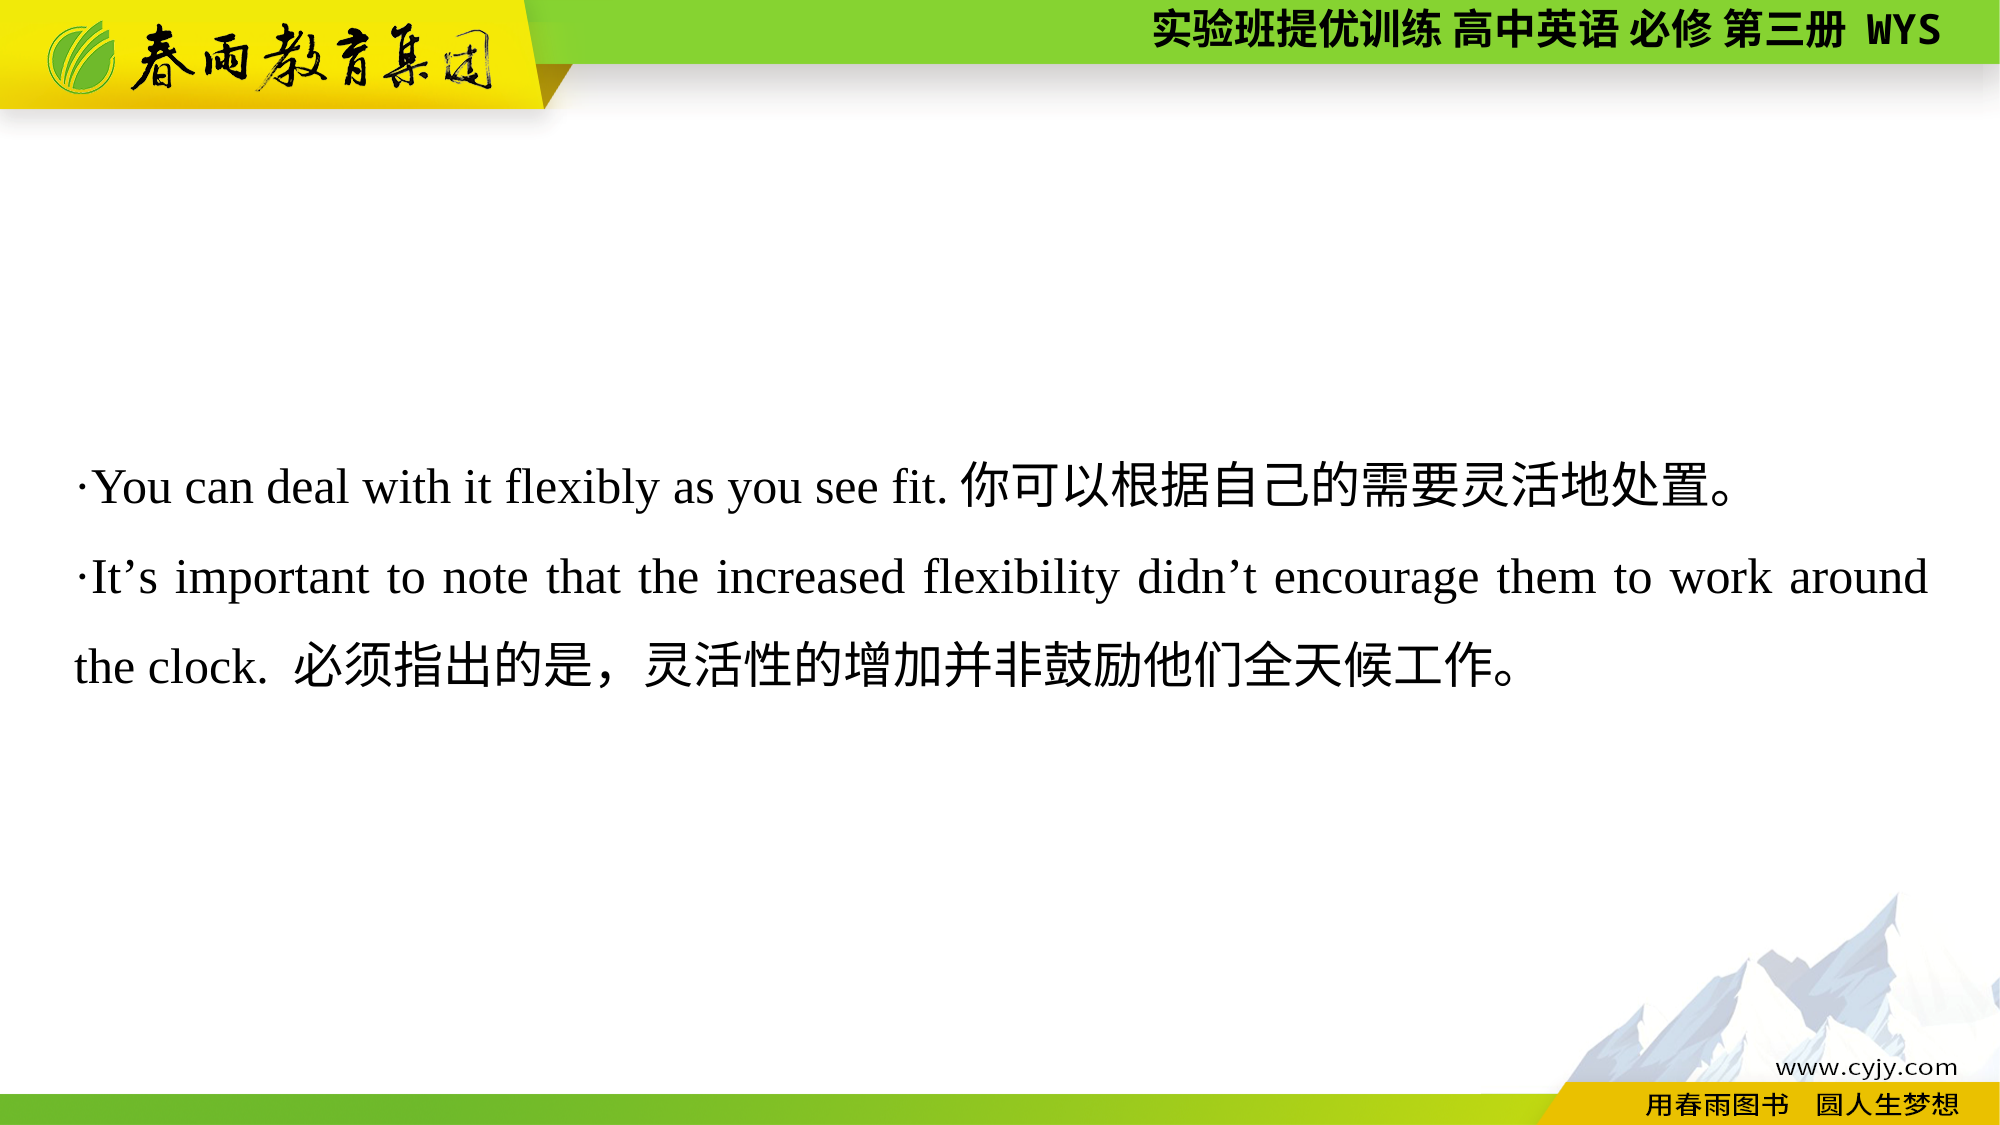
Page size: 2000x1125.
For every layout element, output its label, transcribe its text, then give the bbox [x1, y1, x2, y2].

list ·You can deal with it flexibly as you see fit.你可以根据自己的需要灵活地处置。 ·It’s important to note that the increased flexibility didn’t encourage them to work around the clock. 必须指出的是，灵活性的增加并非鼓励他们全天候工作。 [59, 416, 1944, 693]
picture [0, 0, 2000, 1125]
